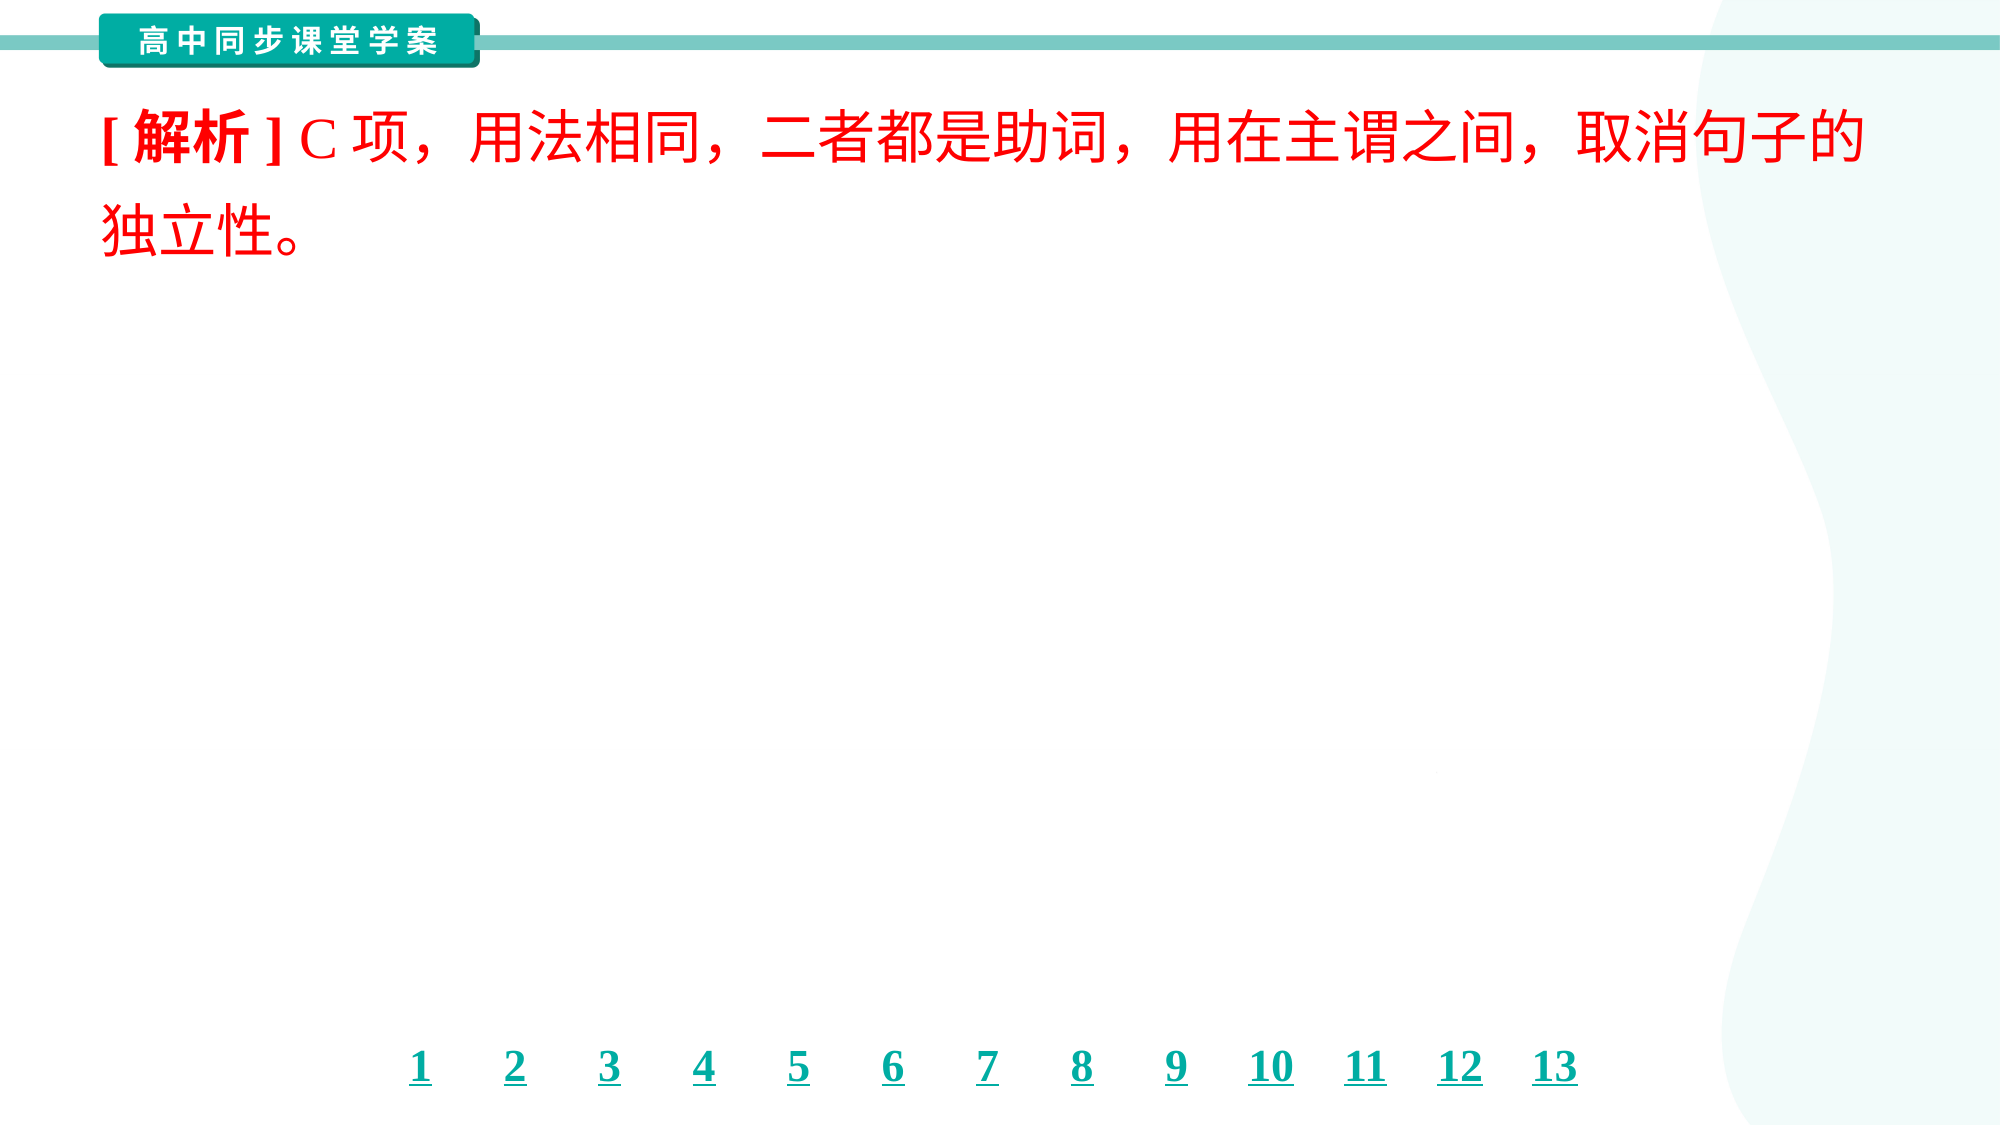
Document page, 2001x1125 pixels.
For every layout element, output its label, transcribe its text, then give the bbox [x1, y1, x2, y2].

picture [0, 0, 2000, 1125]
text_box [解析] C项，用法相同，二者都是助词，用在主谓之间，取消句子的 独立性。 [100, 76, 1899, 265]
